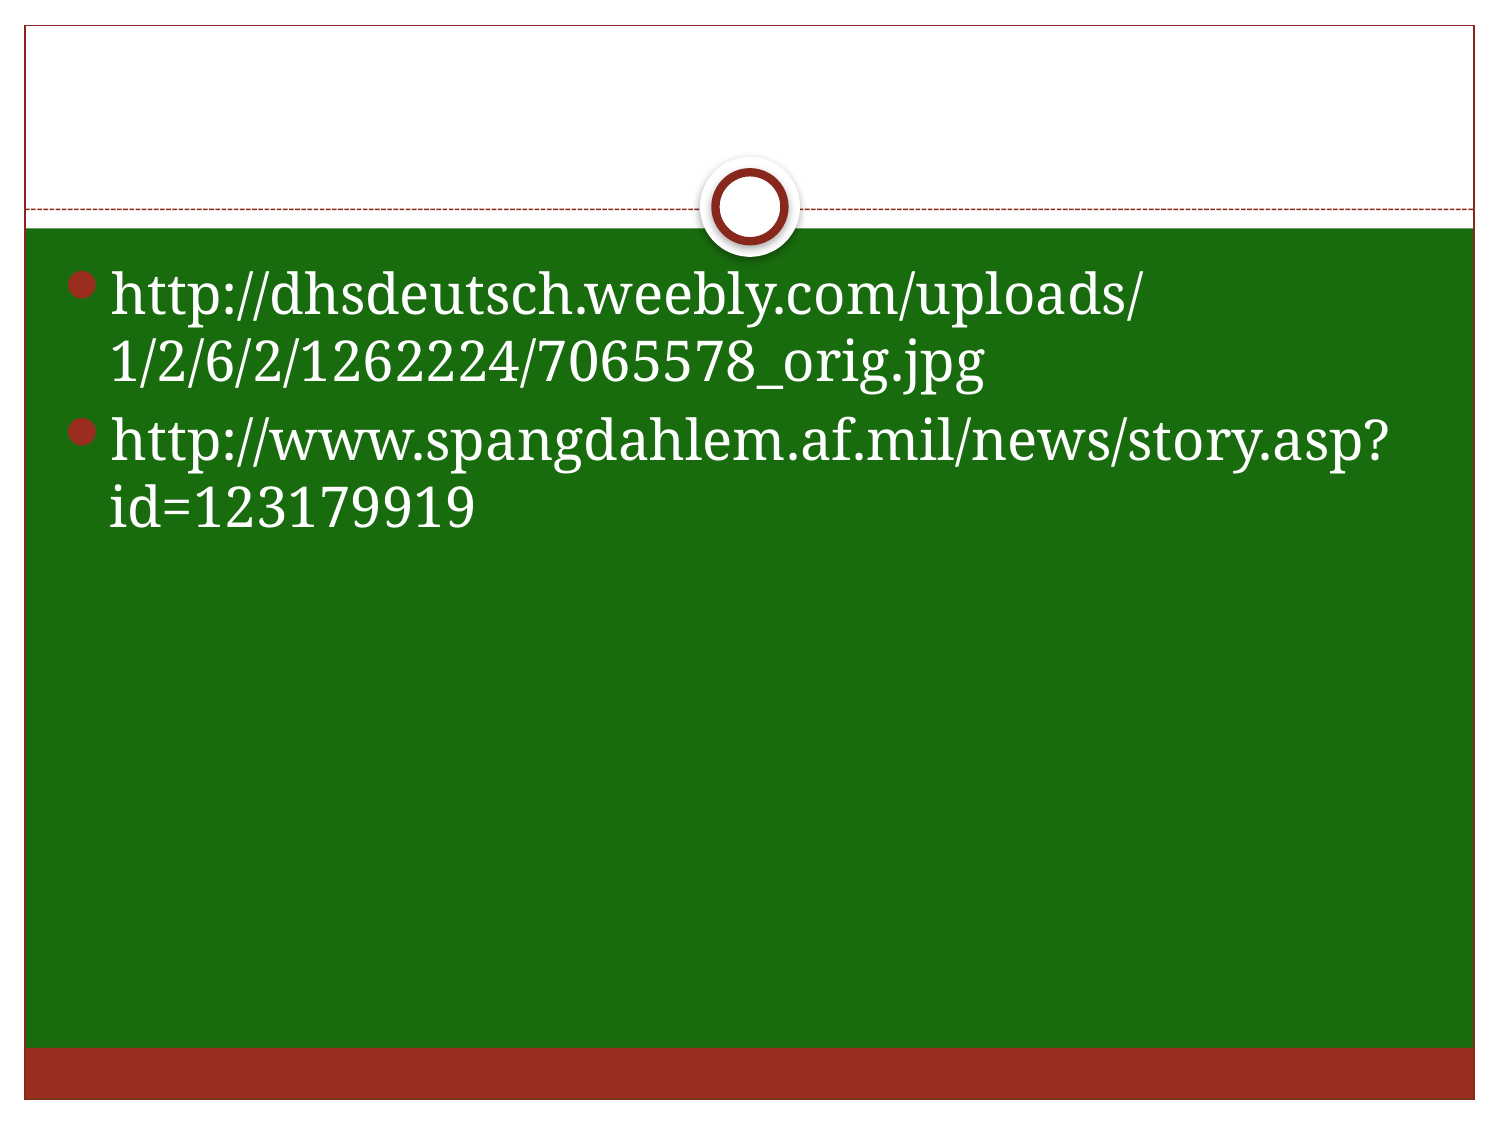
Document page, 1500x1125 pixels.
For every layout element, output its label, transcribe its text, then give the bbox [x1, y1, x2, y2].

list http://dhsdeutsch.weebly.com/uploads/1/2/6/2/1262224/7065578_orig.jpg http://www.spangdahlem.af.mil/news/story.asp?id=123179919 [49, 250, 1445, 1001]
